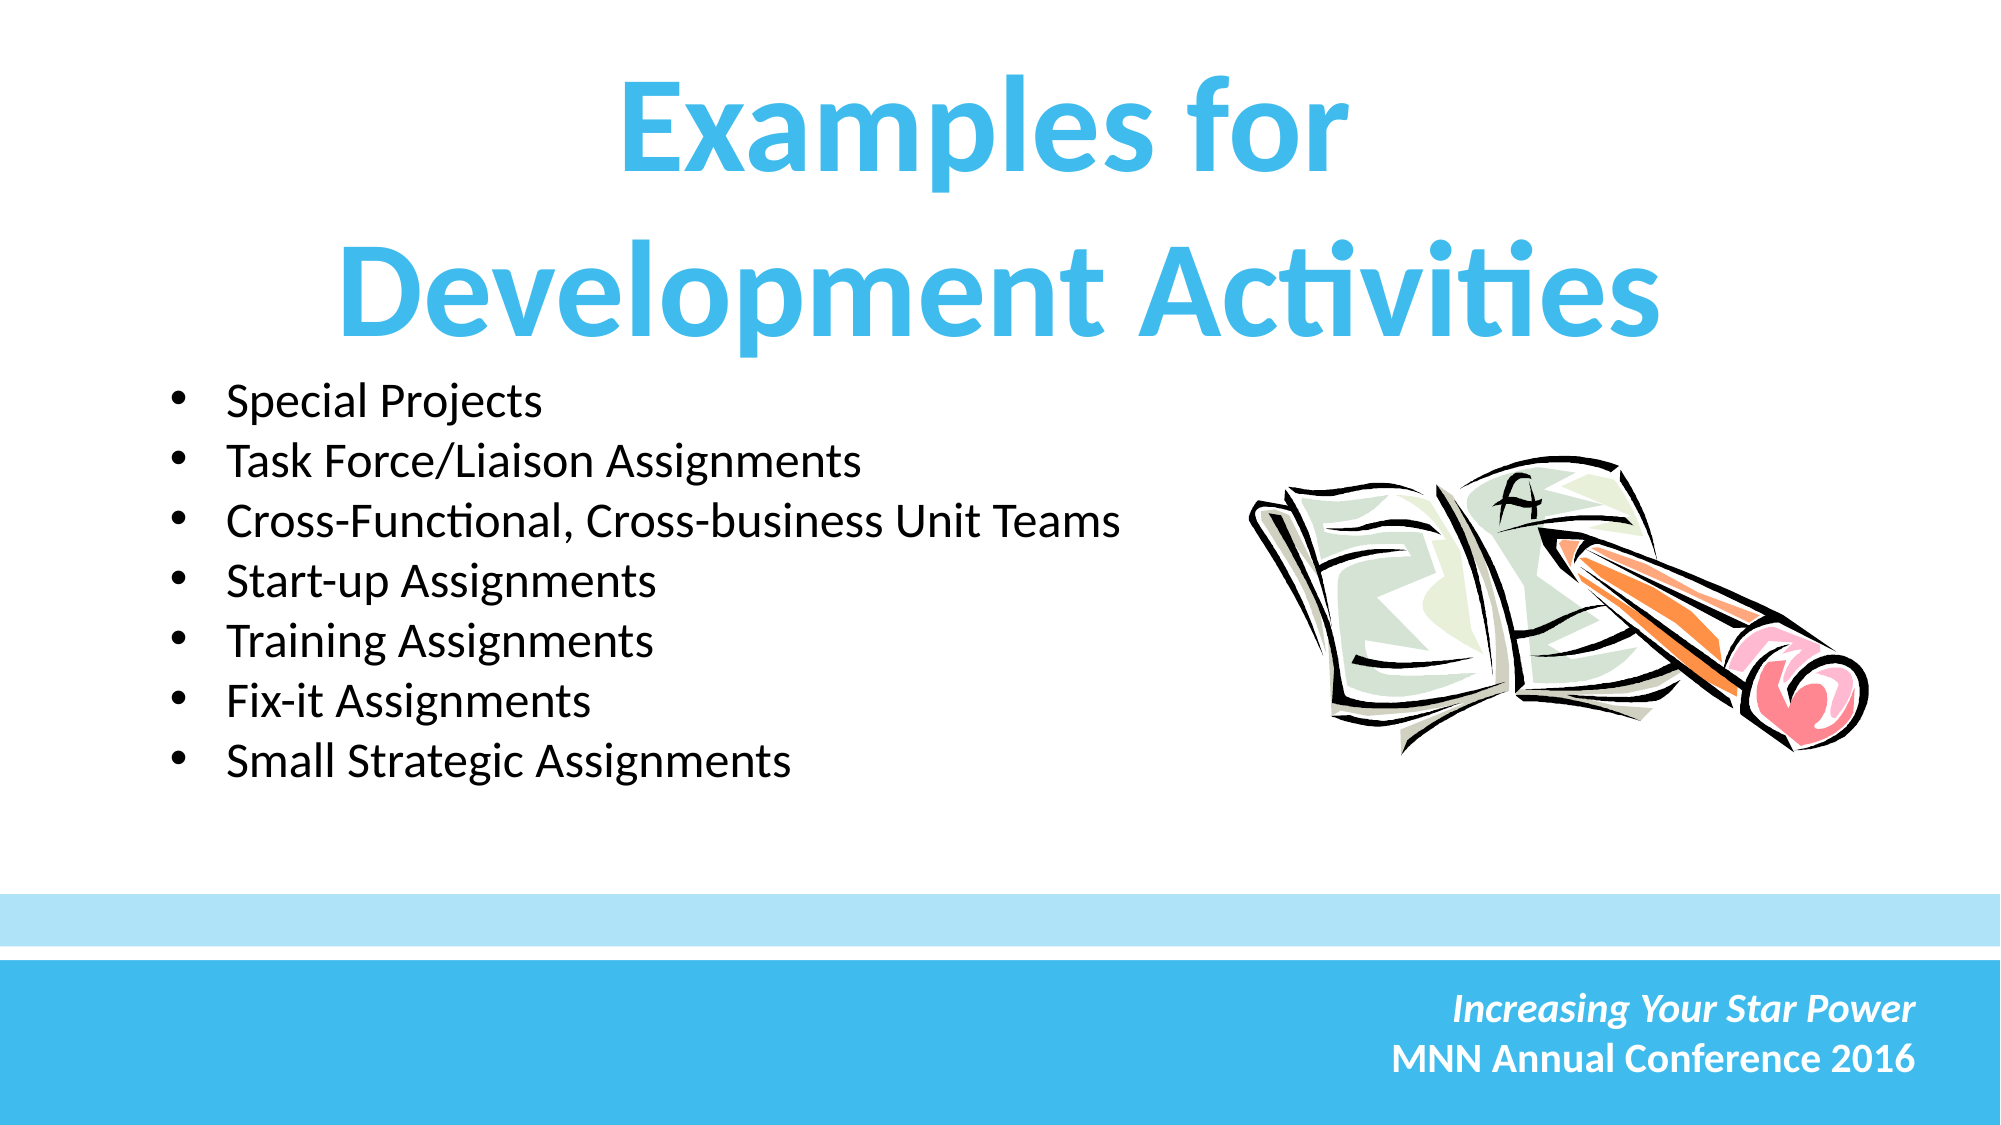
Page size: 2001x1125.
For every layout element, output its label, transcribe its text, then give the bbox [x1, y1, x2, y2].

text_box Examples for Development Activities [124, 183, 1876, 372]
text_box Special Projects Task Force/Liaison Assignments Cross-Functional, Cross-business Unit Teams Start-up Assignments Training Assignments Fix-it Assignments Small Strategic Assignments [154, 360, 1932, 796]
picture [1241, 448, 1876, 763]
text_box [783, 972, 1932, 1089]
text_box [0, 972, 2000, 1125]
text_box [0, 894, 2000, 972]
